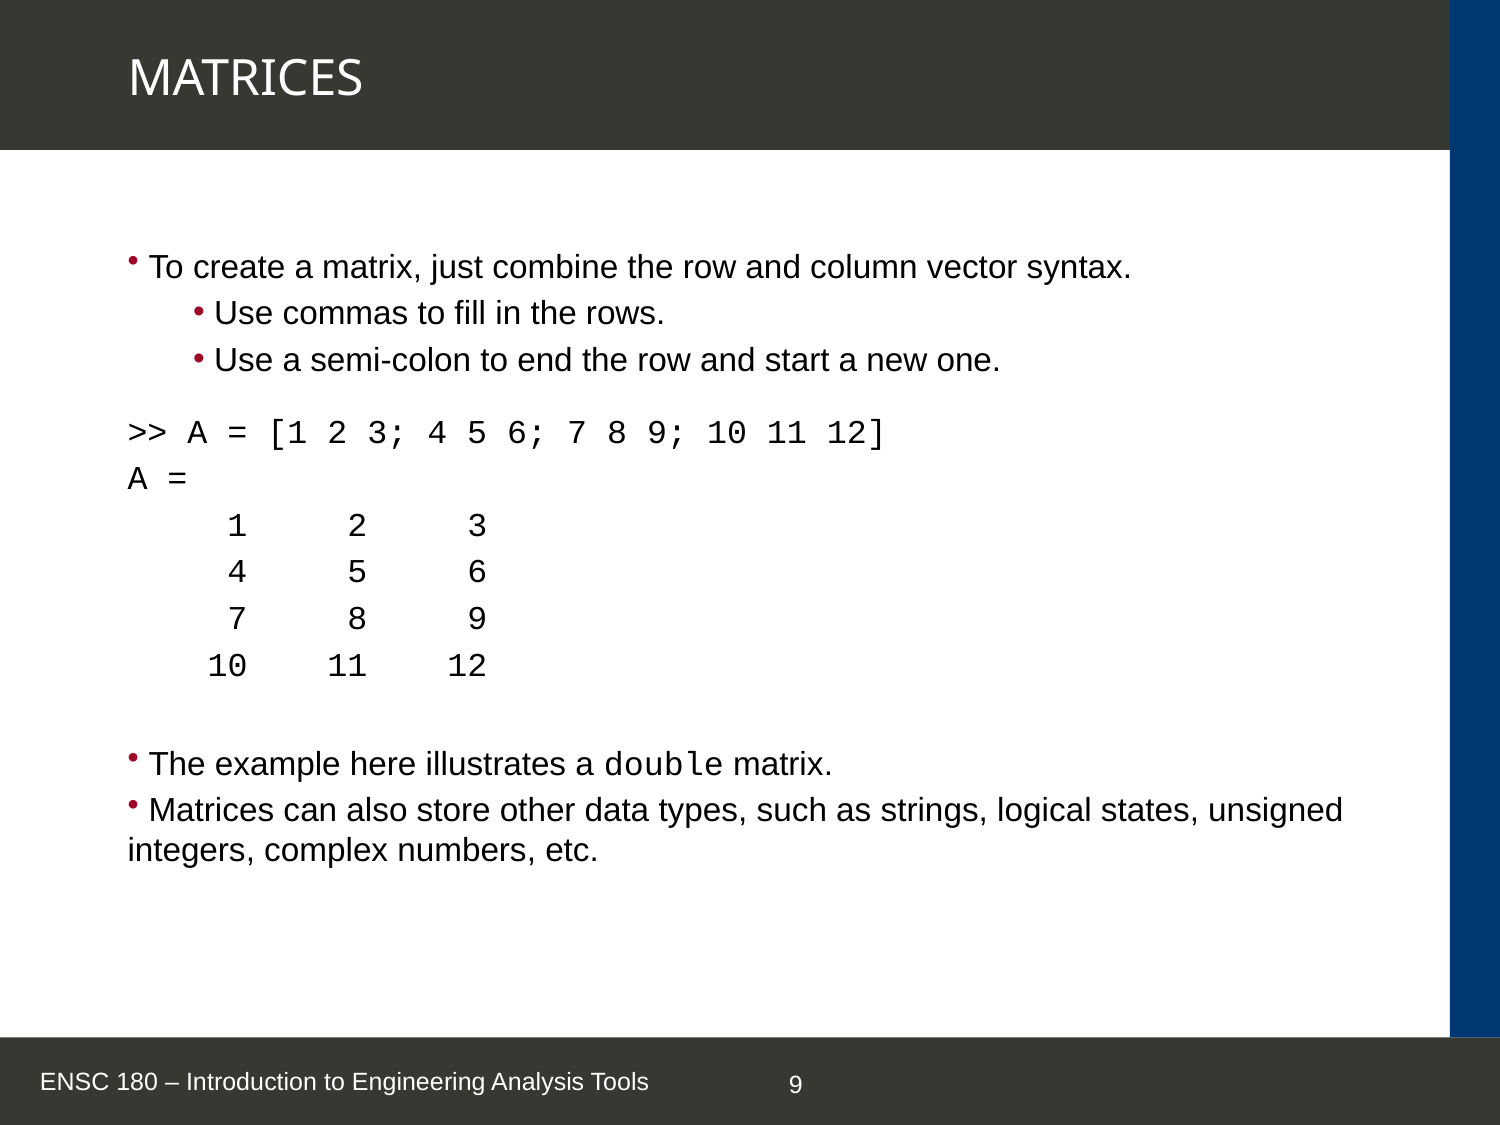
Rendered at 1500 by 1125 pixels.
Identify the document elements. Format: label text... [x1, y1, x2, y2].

footer ENSC 180 – Introduction to Engineering Analysis Tools [24, 1057, 740, 1113]
title MATRICES [112, 37, 1450, 138]
list To create a matrix, just combine the row and column vector syntax. Use commas to fill in the rows. Use a semi-colon to end the row and start a new one. >> A = [1 2 3; 4 5 6; 7 8 9; 10 11 12] A = 1 2 3 4 5 6 7 8 9 10 11 12 The example here illustrates a double matrix. Matrices can also store other data types, such as strings, logical states, unsigned integers, complex numbers, etc. [112, 237, 1388, 1029]
